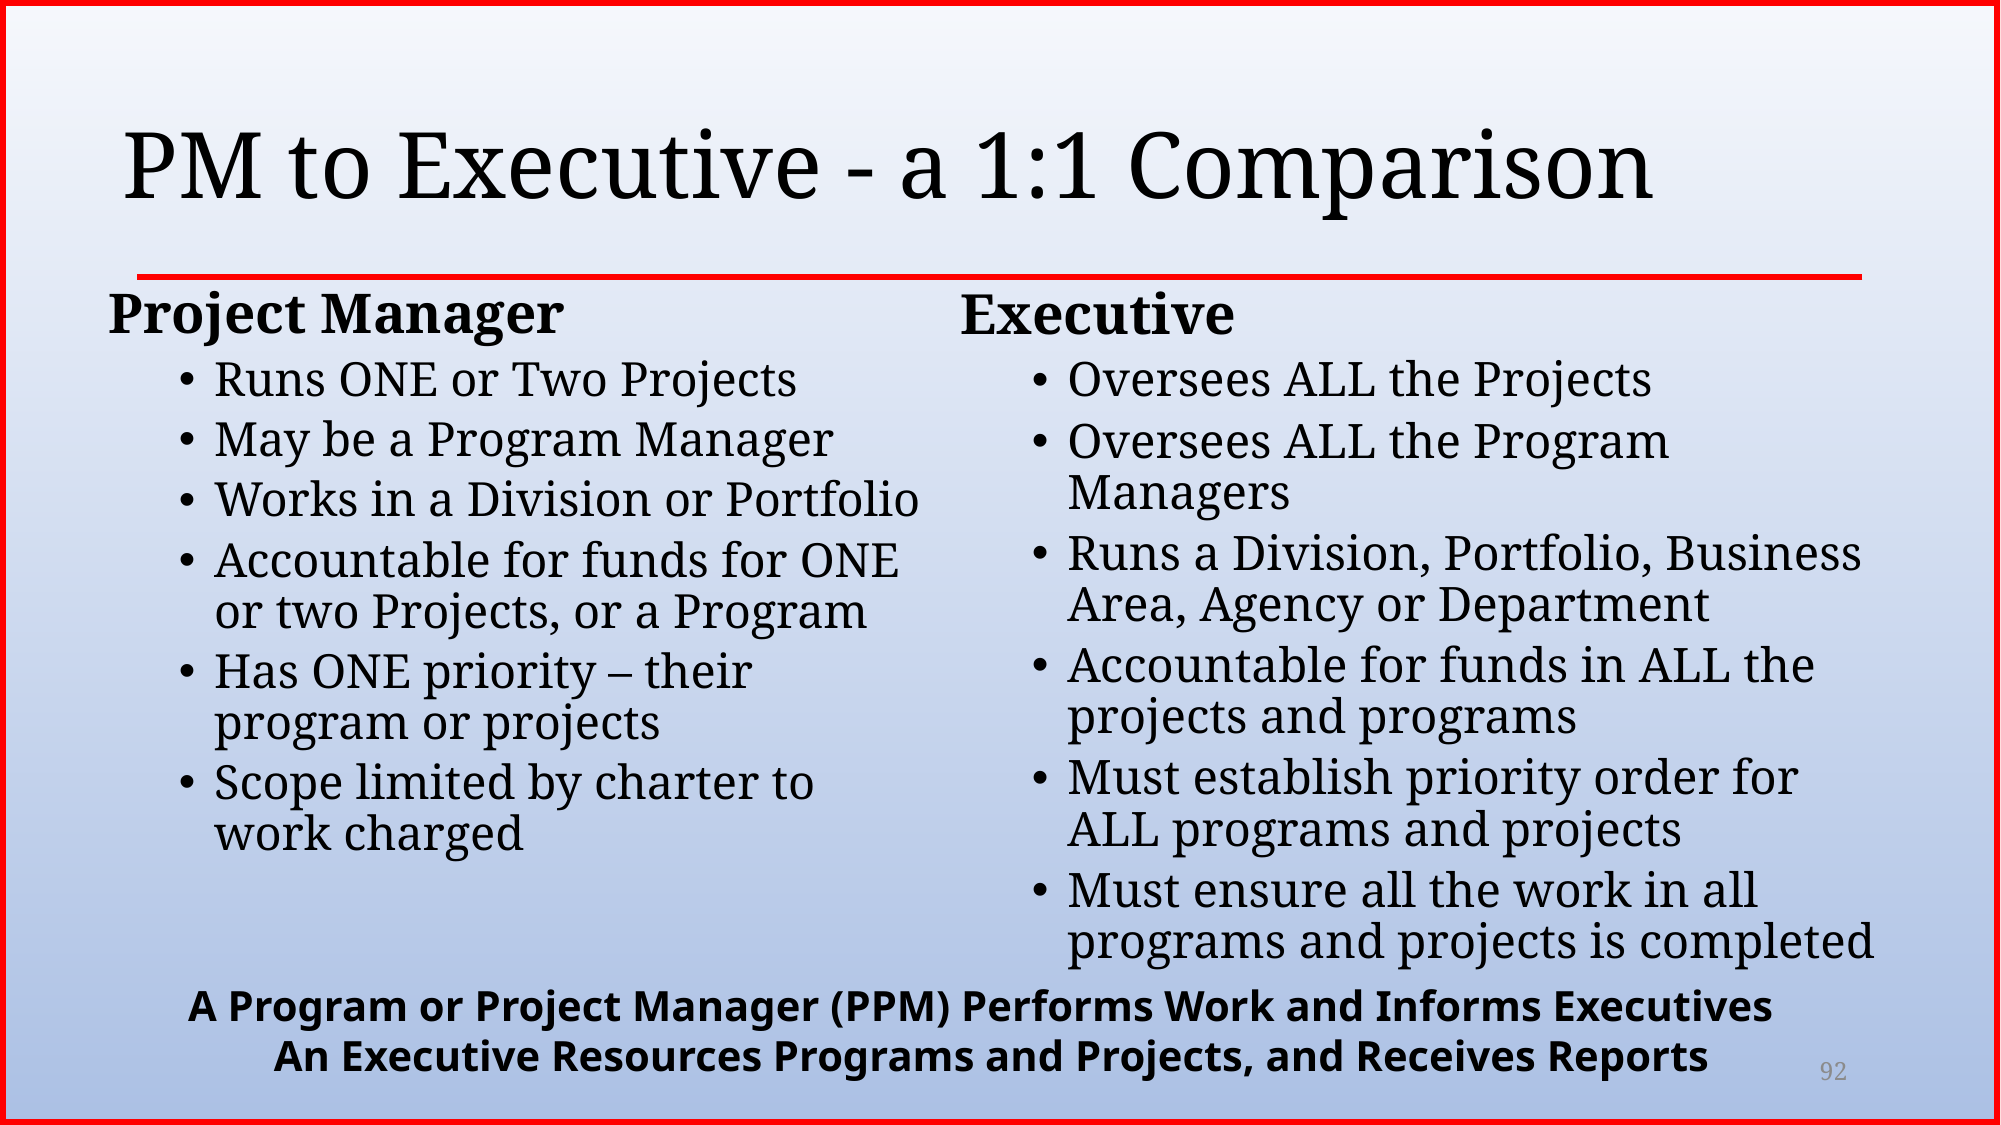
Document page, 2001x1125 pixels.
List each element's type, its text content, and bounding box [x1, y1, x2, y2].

slide_number 92 [1412, 1042, 1863, 1103]
list Project Manager Runs ONE or Two Projects May be a Program Manager Works in a Division or Portfolio Accountable for funds for ONE or two Projects, or a Program Has ONE priority – their program or projects Scope limited by charter to work charged [93, 279, 944, 932]
text_box Executive Oversees ALL the Projects Oversees ALL the Program Managers Runs a Division, Portfolio, Business Area, Agency or Department Accountable for funds in ALL the projects and programs Must establish priority order for ALL programs and projects Must ensure all the work in all programs and projects is completed [945, 279, 1901, 993]
text_box A Program or Project Manager (PPM) Performs Work and Informs Executives An Executive Resources Programs and Projects, and Receives Reports [173, 972, 1811, 1088]
text_box PM to Executive - a 1:1 Comparison [107, 99, 1727, 225]
